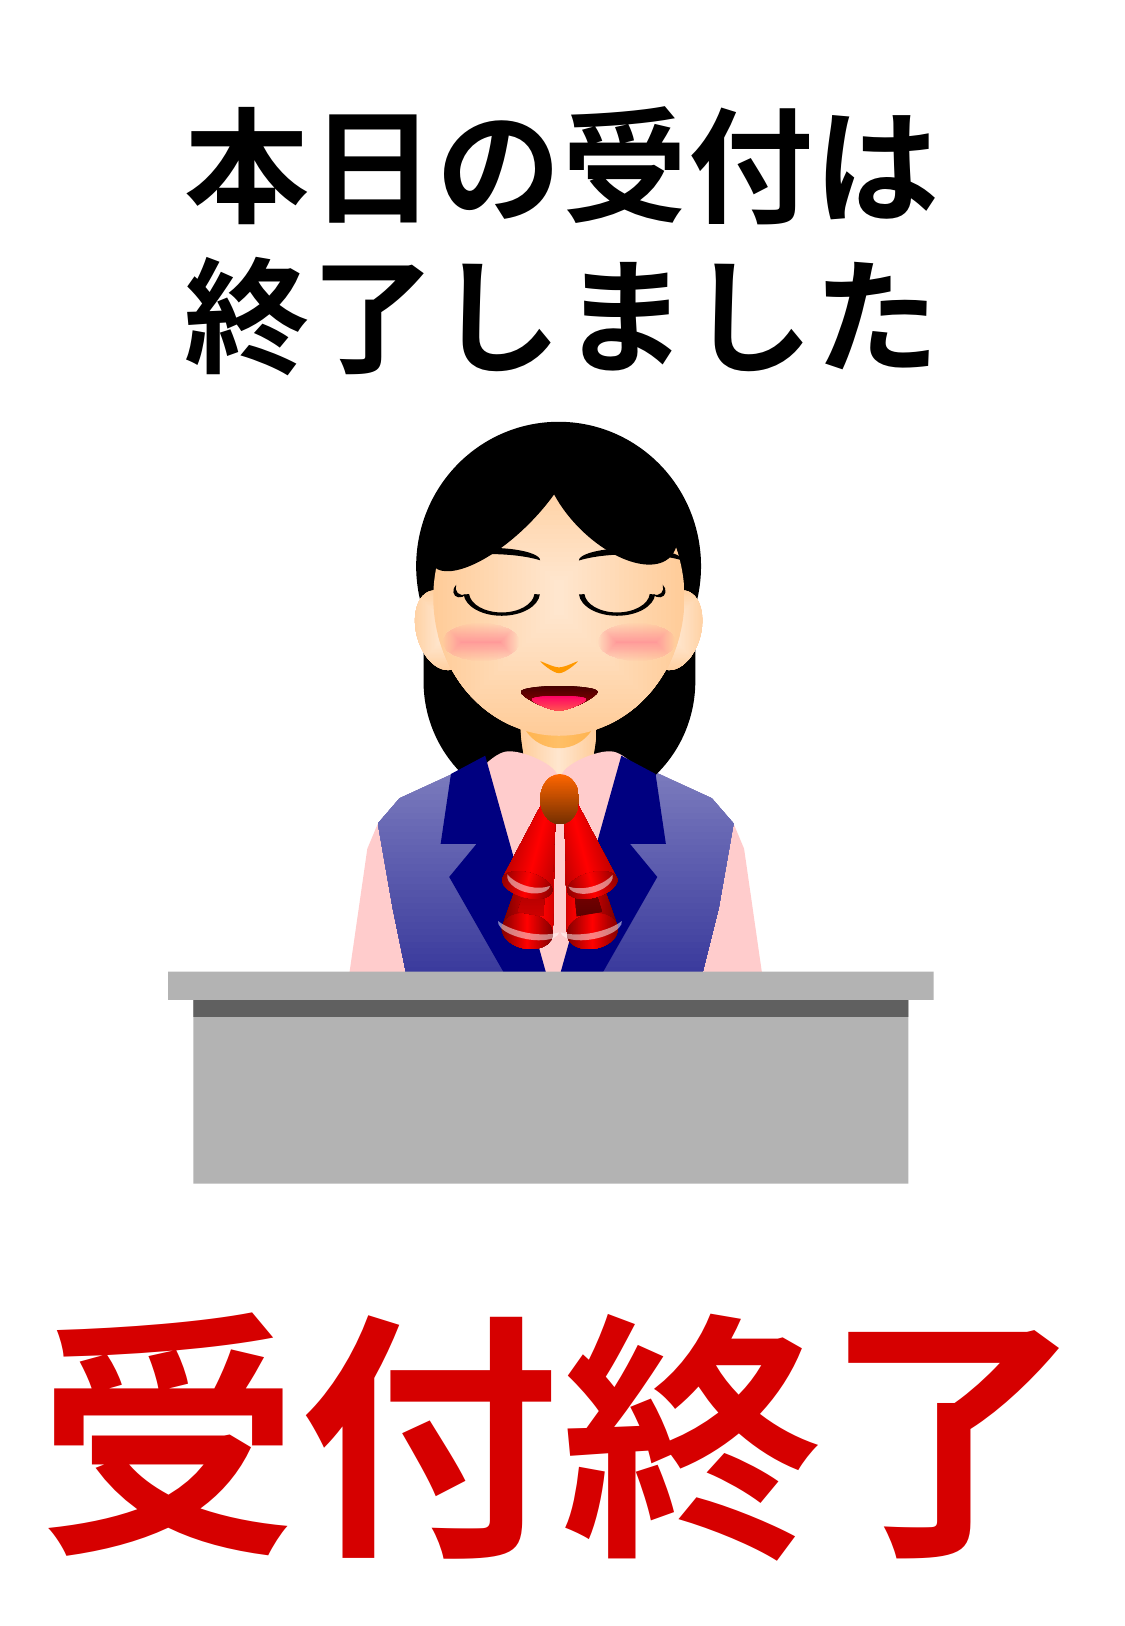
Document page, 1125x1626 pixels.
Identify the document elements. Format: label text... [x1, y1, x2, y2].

text_box 本日の受付は 終了しました [0, 80, 1125, 396]
text_box 受付終了 [23, 1267, 1104, 1595]
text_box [167, 421, 934, 1184]
